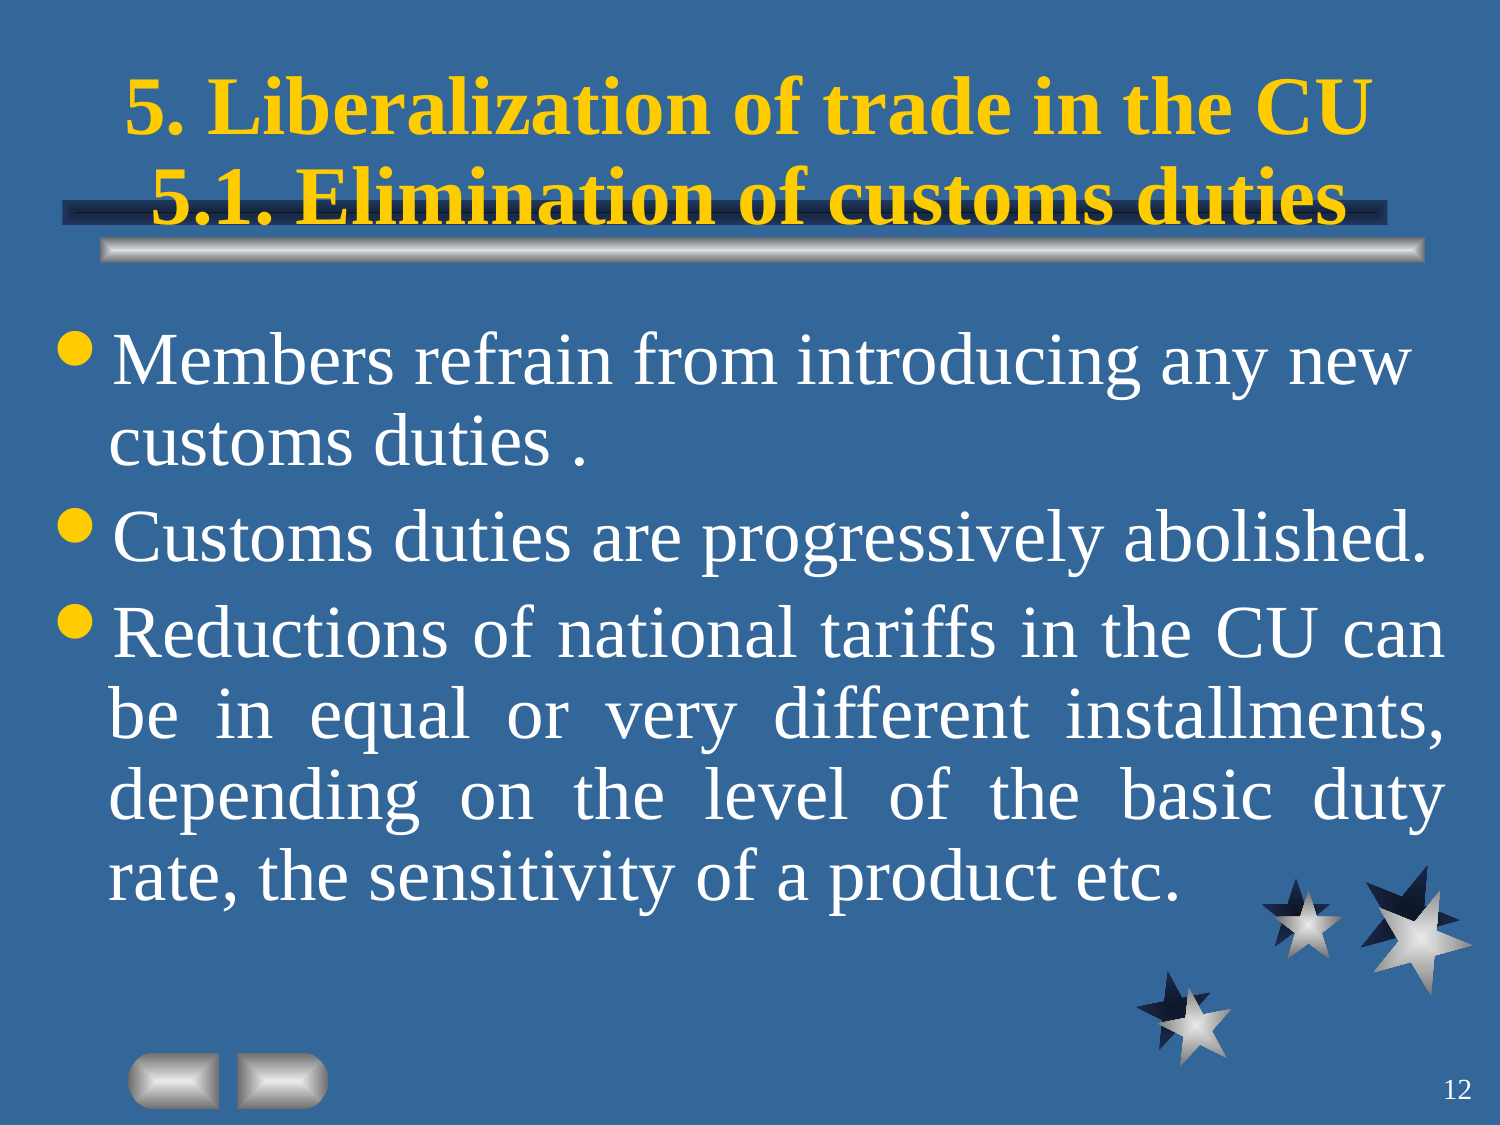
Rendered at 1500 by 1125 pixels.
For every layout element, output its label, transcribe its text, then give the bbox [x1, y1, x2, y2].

title 5. Liberalization of trade in the CU 5.1. Elimination of customs duties [0, 49, 1500, 251]
list Members refrain from introducing any new customs duties . Customs duties are progressively abolished. Reductions of national tariffs in the CU can be in equal or very different installments, depending on the level of the basic duty rate, the sensitivity of a product etc. [37, 312, 1463, 988]
slide_number 12 [1174, 1049, 1488, 1125]
